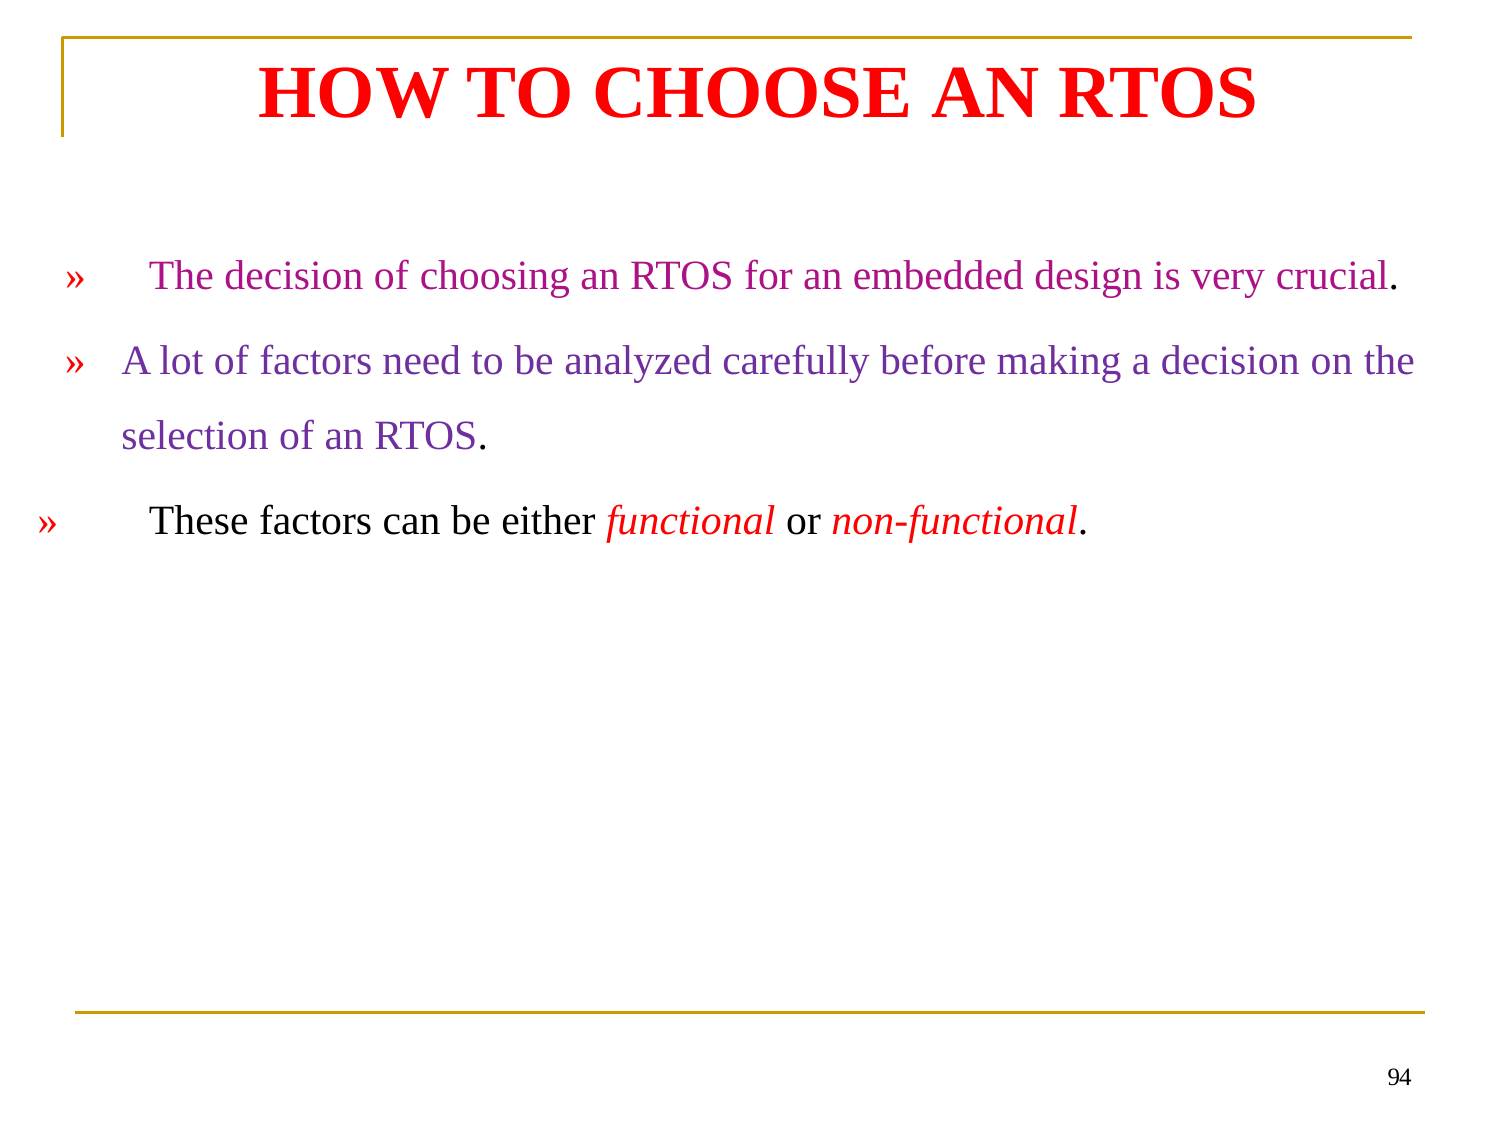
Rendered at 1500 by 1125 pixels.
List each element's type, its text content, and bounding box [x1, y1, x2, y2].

list » The decision of choosing an RTOS for an embedded design is very crucial. » A lot of factors need to be analyzed carefully before making a decision on the selection of an RTOS. » These factors can be either functional or non-functional. [37, 245, 1463, 886]
slide_number 94 [1381, 1061, 1417, 1125]
title HOW TO CHOOSE AN RTOS [256, 40, 1269, 231]
